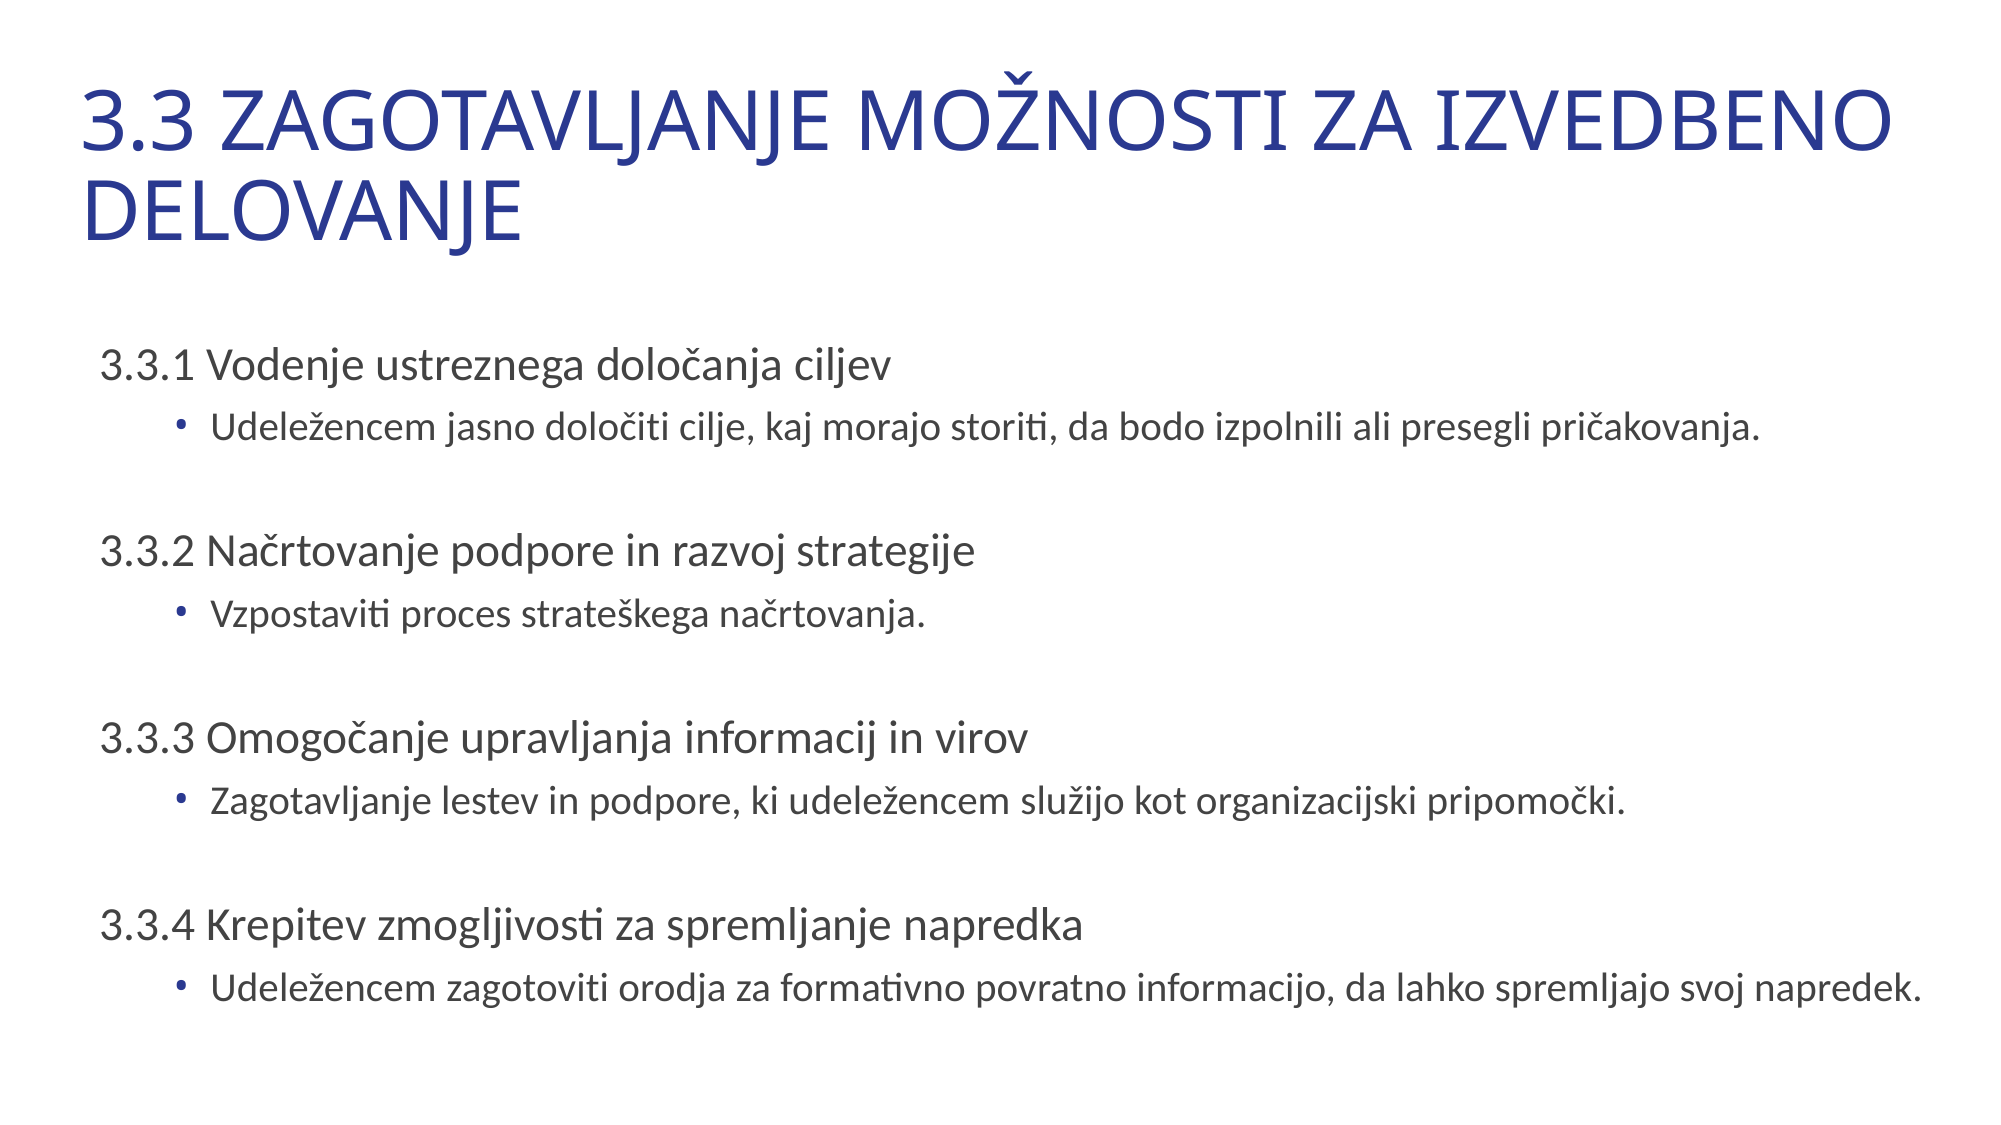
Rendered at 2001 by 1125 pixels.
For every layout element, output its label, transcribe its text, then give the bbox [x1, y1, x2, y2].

list 3.3.1 Vodenje ustreznega določanja ciljev Udeležencem jasno določiti cilje, kaj morajo storiti, da bodo izpolnili ali presegli pričakovanja. 3.3.2 Načrtovanje podpore in razvoj strategije Vzpostaviti proces strateškega načrtovanja. 3.3.3 Omogočanje upravljanja informacij in virov Zagotavljanje lestev in podpore, ki udeležencem služijo kot organizacijski pripomočki. 3.3.4 Krepitev zmogljivosti za spremljanje napredka Udeležencem zagotoviti orodja za formativno povratno informacijo, da lahko spremljajo svoj napredek. [85, 313, 1954, 1028]
title 3.3 ZAGOTAVLJANJE MOŽNOSTI ZA IZVEDBENO DELOVANJE [65, 59, 1981, 278]
